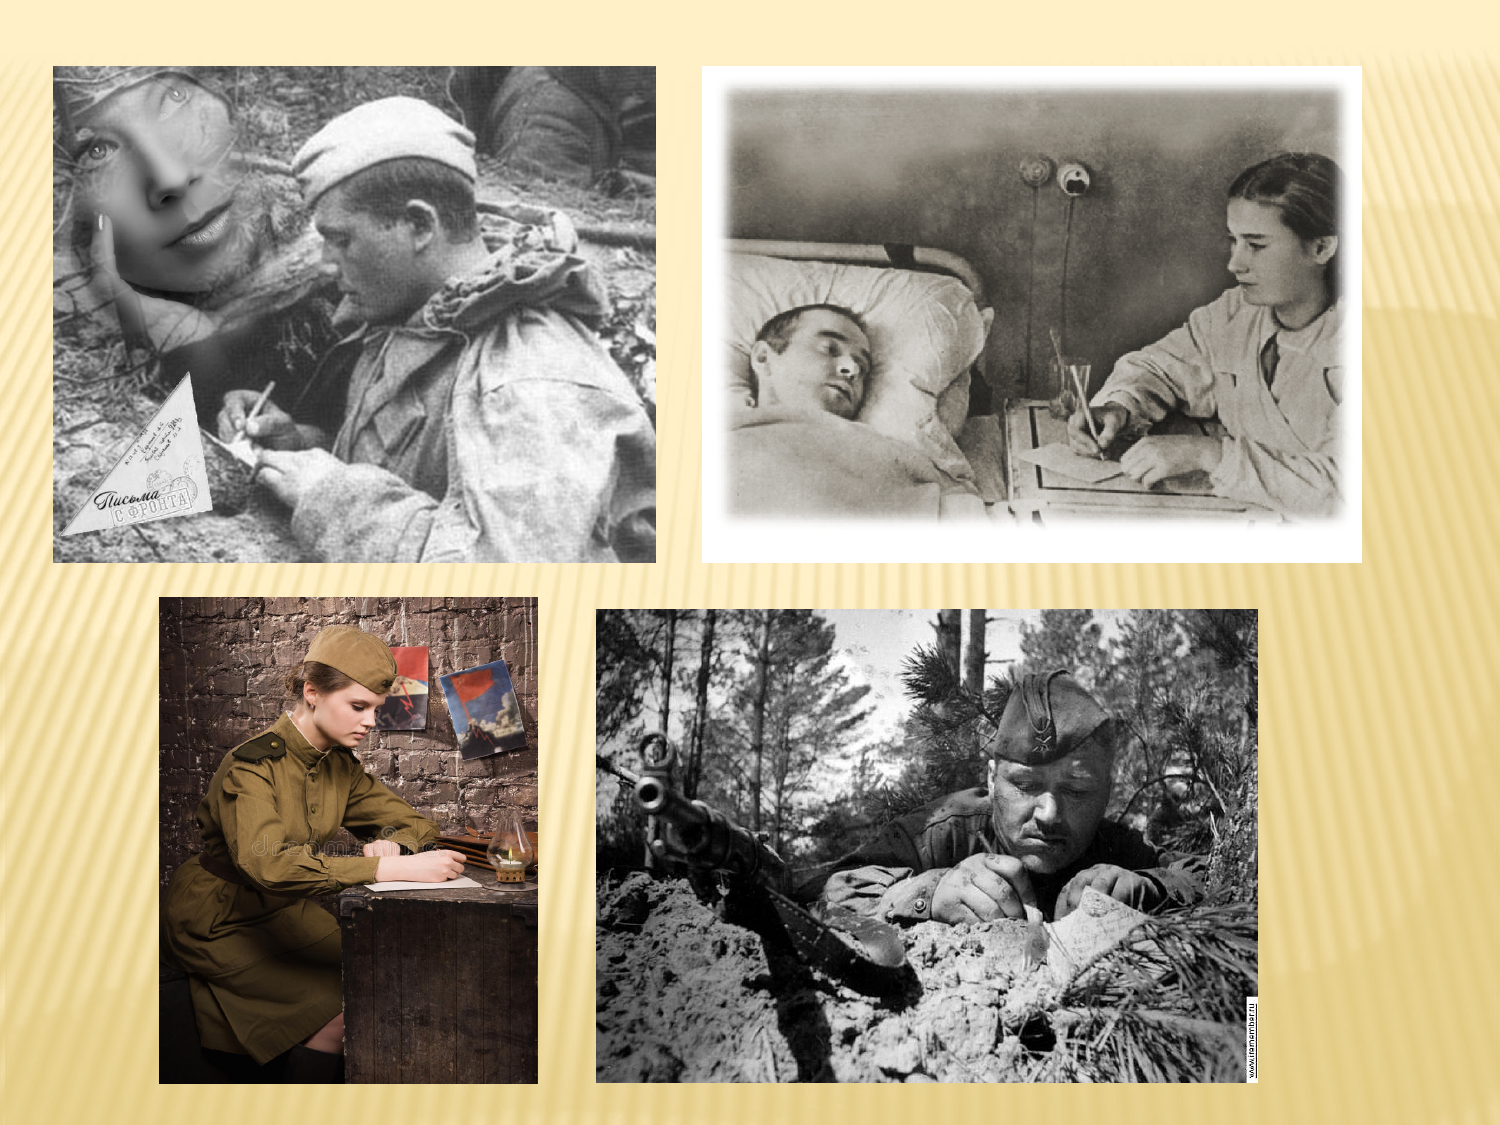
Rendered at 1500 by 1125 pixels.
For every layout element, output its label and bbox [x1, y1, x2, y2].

picture [159, 597, 538, 1084]
picture [52, 66, 656, 563]
picture [596, 609, 1259, 1083]
picture [702, 66, 1362, 563]
